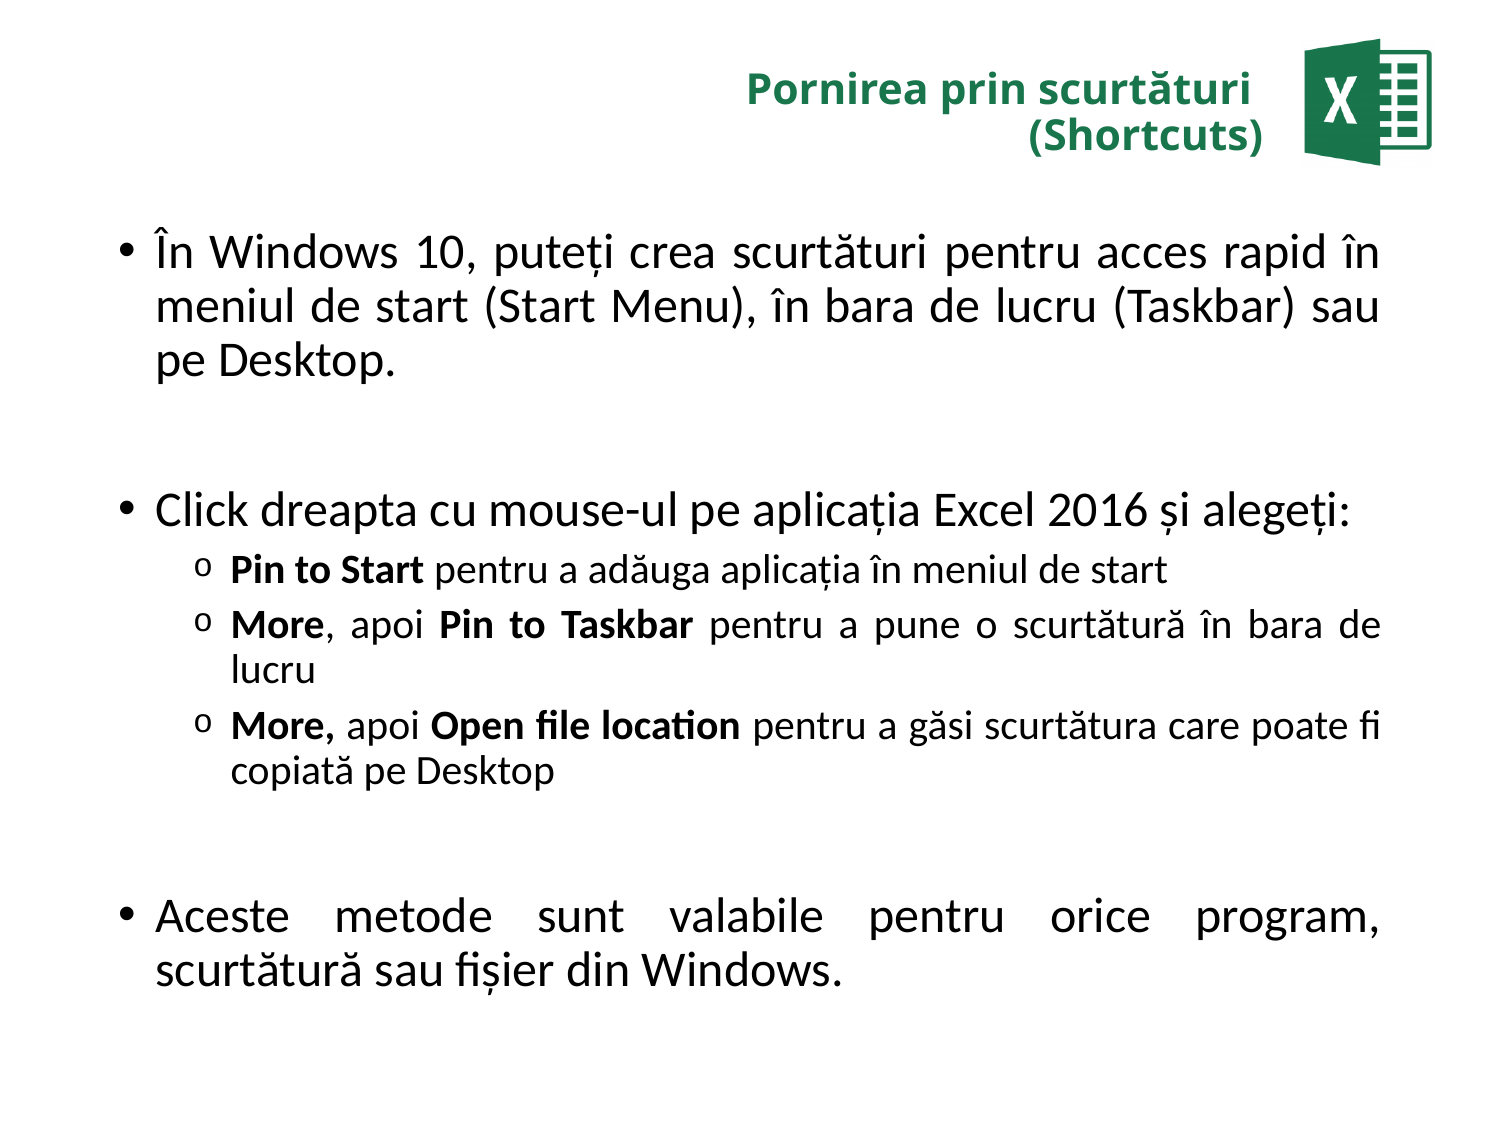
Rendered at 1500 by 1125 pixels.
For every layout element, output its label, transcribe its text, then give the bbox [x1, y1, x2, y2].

picture [1300, 34, 1436, 170]
list În Windows 10, puteţi crea scurtături pentru acces rapid în meniul de start (Start Menu), în bara de lucru (Taskbar) sau pe Desktop. Click dreapta cu mouse-ul pe aplicaţia Excel 2016 şi alegeţi: Pin to Start pentru a adăuga aplicaţia în meniul de start More, apoi Pin to Taskbar pentru a pune o scurtătură în bara de lucru More, apoi Open file location pentru a găsi scurtătura care poate fi copiată pe Desktop Aceste metode sunt valabile pentru orice program, scurtătură sau fişier din Windows. [103, 218, 1397, 1055]
title Pornirea prin scurtături (Shortcuts) [103, 59, 1279, 168]
